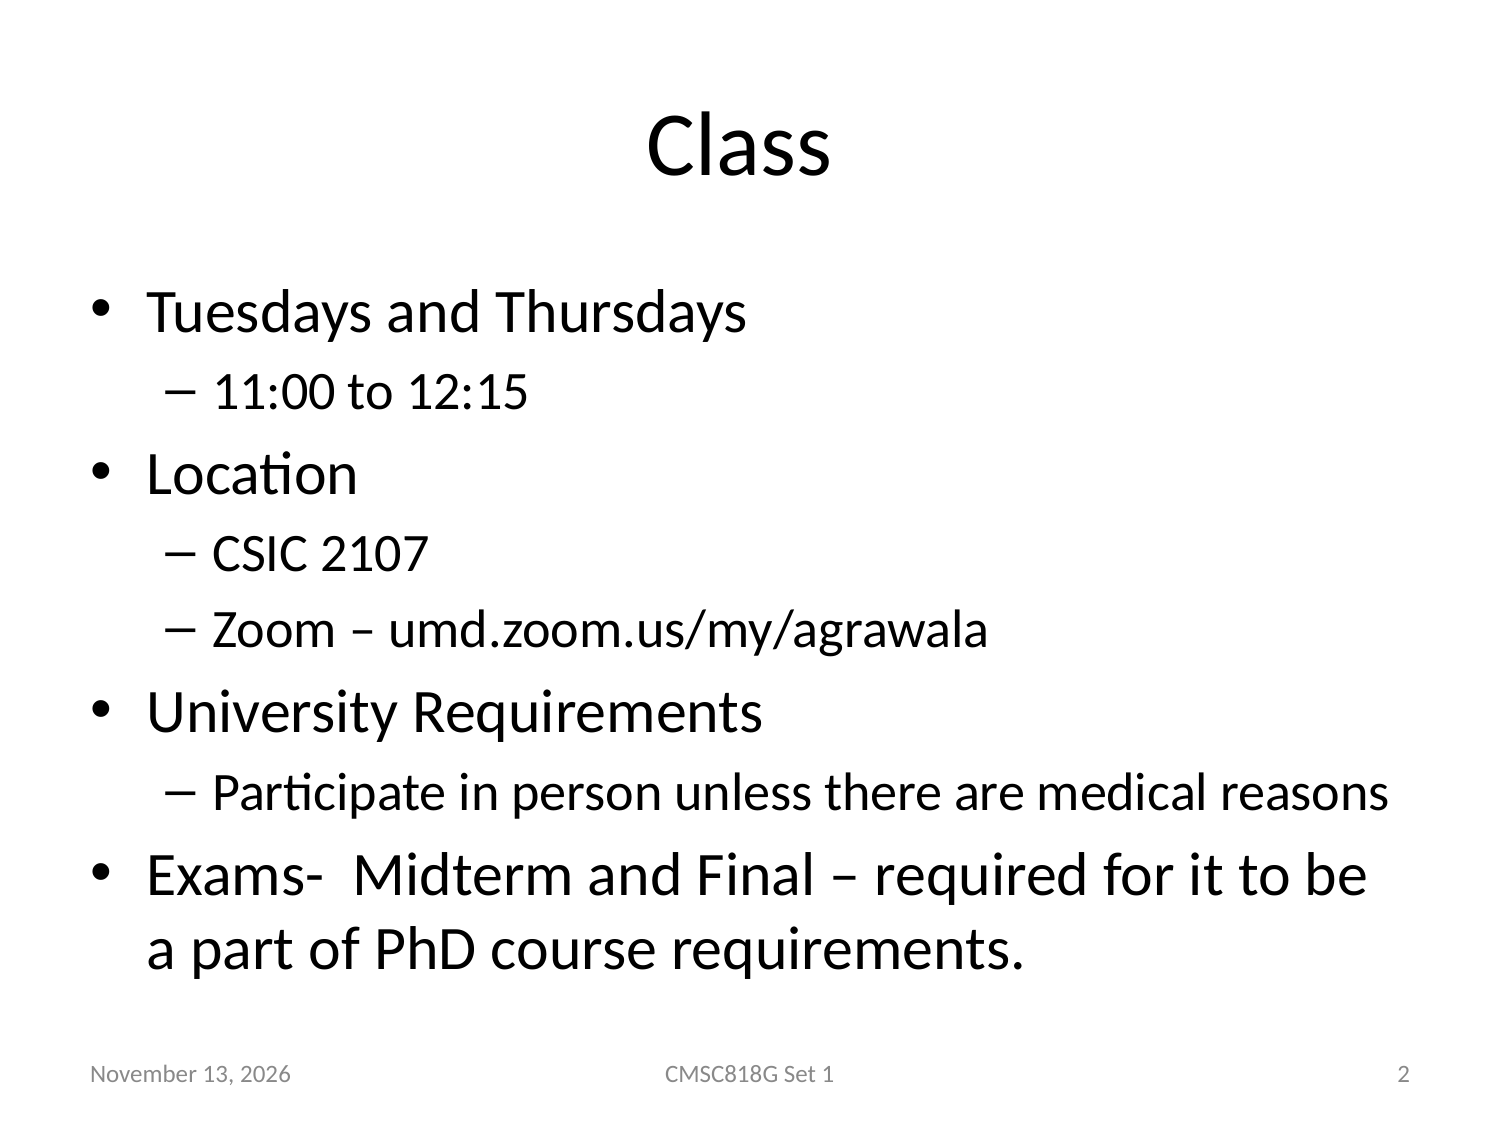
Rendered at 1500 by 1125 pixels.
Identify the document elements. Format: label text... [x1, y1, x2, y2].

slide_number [75, 1042, 425, 1103]
list Tuesdays and Thursdays 11:00 to 12:15 Location CSIC 2107 Zoom – umd.zoom.us/my/agrawala University Requirements Participate in person unless there are medical reasons Exams- Midterm and Final – required for it to be a part of PhD course requirements. [75, 262, 1425, 1005]
title Class [75, 45, 1425, 233]
slide_number 2 [1074, 1042, 1425, 1103]
footer CMSC818G Set 1 [512, 1042, 988, 1103]
